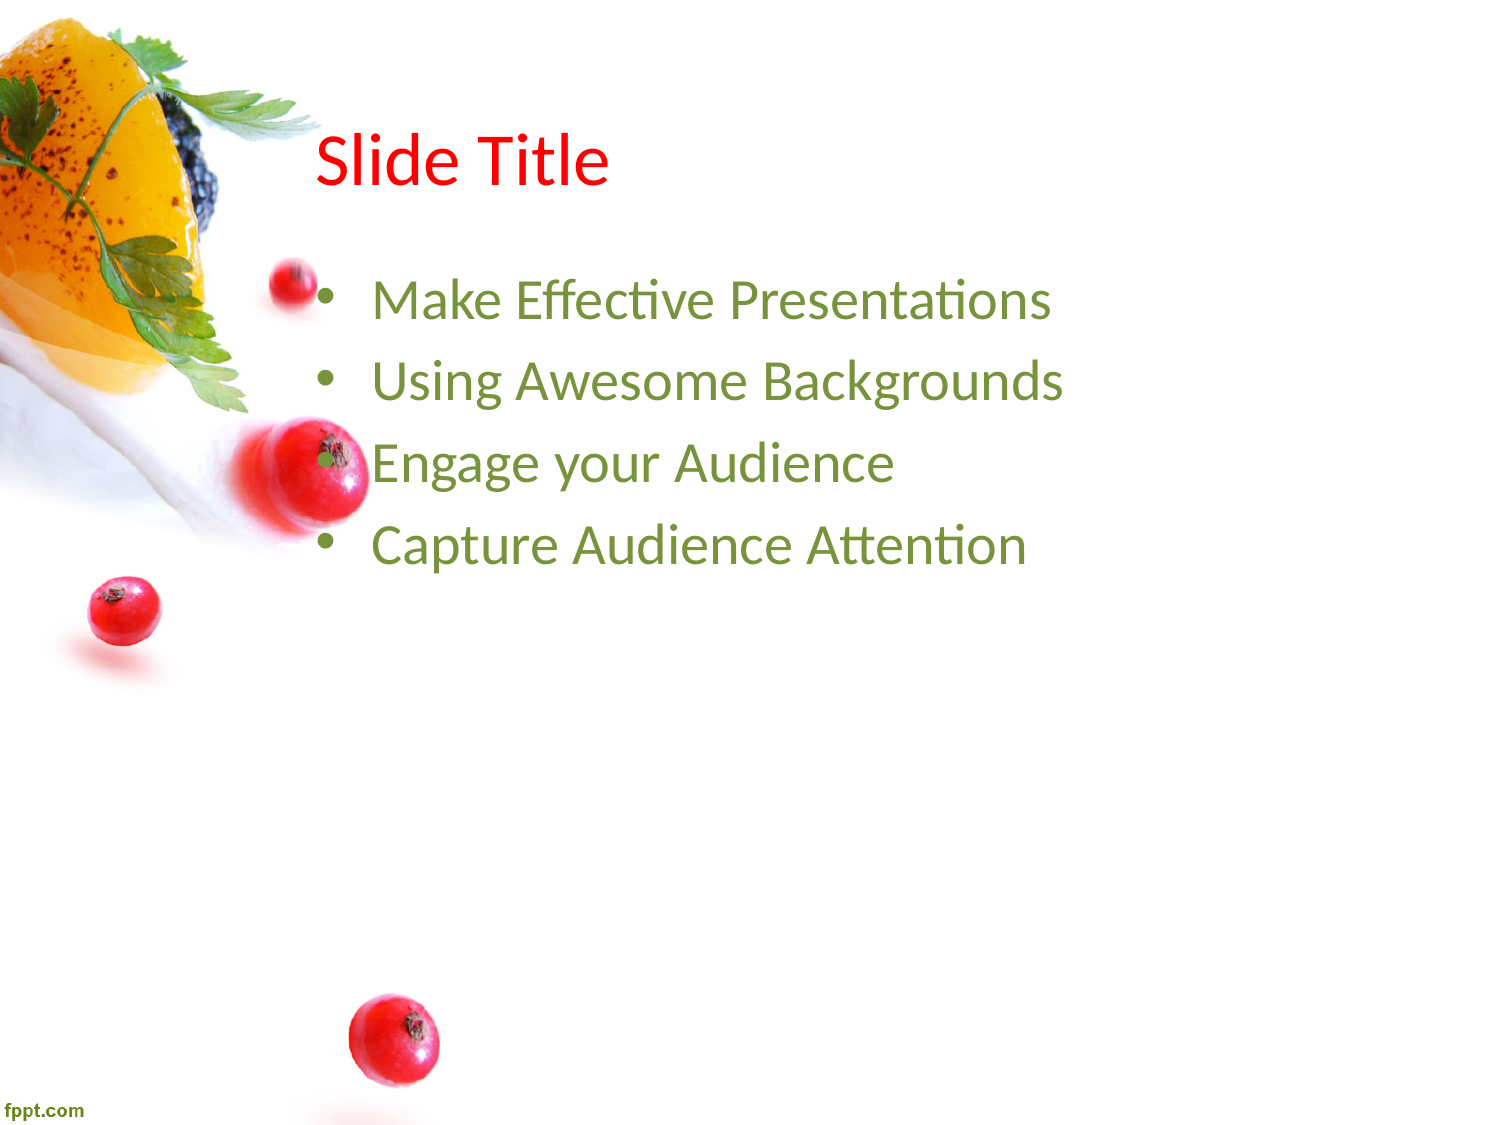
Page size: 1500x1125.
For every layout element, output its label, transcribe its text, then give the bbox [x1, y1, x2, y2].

title Slide Title [300, 61, 1452, 249]
list Make Effective Presentations Using Awesome Backgrounds Engage your Audience Capture Audience Attention [300, 253, 1452, 955]
picture [0, 0, 1500, 1125]
